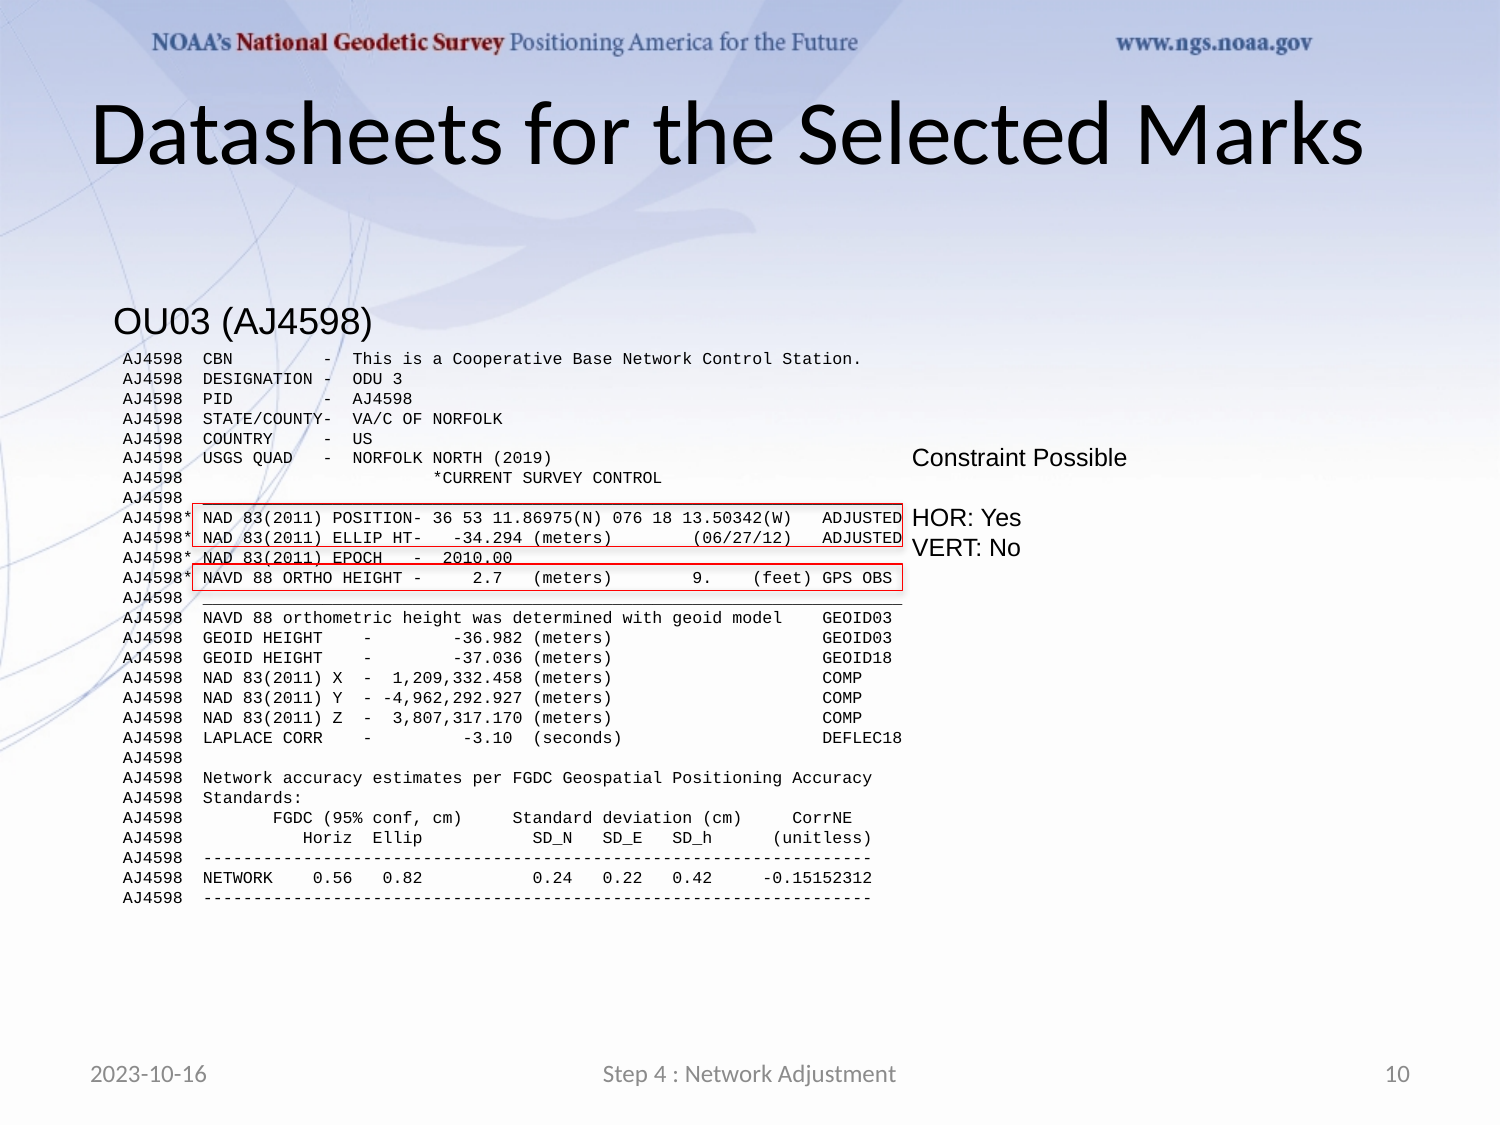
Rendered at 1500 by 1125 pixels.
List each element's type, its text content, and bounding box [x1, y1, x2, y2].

text_box [192, 503, 897, 547]
slide_number 10 [1074, 1042, 1425, 1103]
text_box [192, 563, 903, 591]
footer Step 4 : Network Adjustment [512, 1042, 988, 1103]
text_box Constraint Possible HOR: Yes VERT: No [897, 434, 1181, 569]
text_box AJ4598 CBN - This is a Cooperative Base Network Control Station. AJ4598 DESIGNATION - ODU 3 AJ4598 PID - AJ4598 AJ4598 STATE/COUNTY- VA/C OF NORFOLK AJ4598 COUNTRY - US AJ4598 USGS QUAD - NORFOLK NORTH (2019) AJ4598 *CURRENT SURVEY CONTROL AJ4598 ______________________________________________________________________ AJ4598* NAD 83(2011) POSITION- 36 53 11.86975(N) 076 18 13.50342(W) ADJUSTED AJ4598* NAD 83(2011) ELLIP HT- -34.294 (meters) (06/27/12) ADJUSTED AJ4598* NAD 83(2011) EPOCH - 2010.00 AJ4598* NAVD 88 ORTHO HEIGHT - 2.7 (meters) 9. (feet) GPS OBS AJ4598 ______________________________________________________________________ AJ4598 NAVD 88 orthometric height was determined with geoid model GEOID03 AJ4598 GEOID HEIGHT - -36.982 (meters) GEOID03 AJ4598 GEOID HEIGHT - -37.036 (meters) GEOID18 AJ4598 NAD 83(2011) X - 1,209,332.458 (meters) COMP AJ4598 NAD 83(2011) Y - -4,962,292.927 (meters) COMP AJ4598 NAD 83(2011) Z - 3,807,317.170 (meters) COMP AJ4598 LAPLACE CORR - -3.10 (seconds) DEFLEC18 AJ4598 AJ4598 Network accuracy estimates per FGDC Geospatial Positioning Accuracy AJ4598 Standards: AJ4598 FGDC (95% conf, cm) Standard deviation (cm) CorrNE AJ4598 Horiz Ellip SD_N SD_E SD_h (unitless) AJ4598 ------------------------------------------------------------------- AJ4598 NETWORK 0.56 0.82 0.24 0.22 0.42 -0.15152312 AJ4598 ------------------------------------------------------------------- [98, 340, 1168, 914]
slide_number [75, 1042, 425, 1103]
title Datasheets for the Selected Marks [74, 74, 1426, 181]
text_box OU03 (AJ4598) [98, 289, 405, 340]
picture [0, 0, 1500, 1125]
